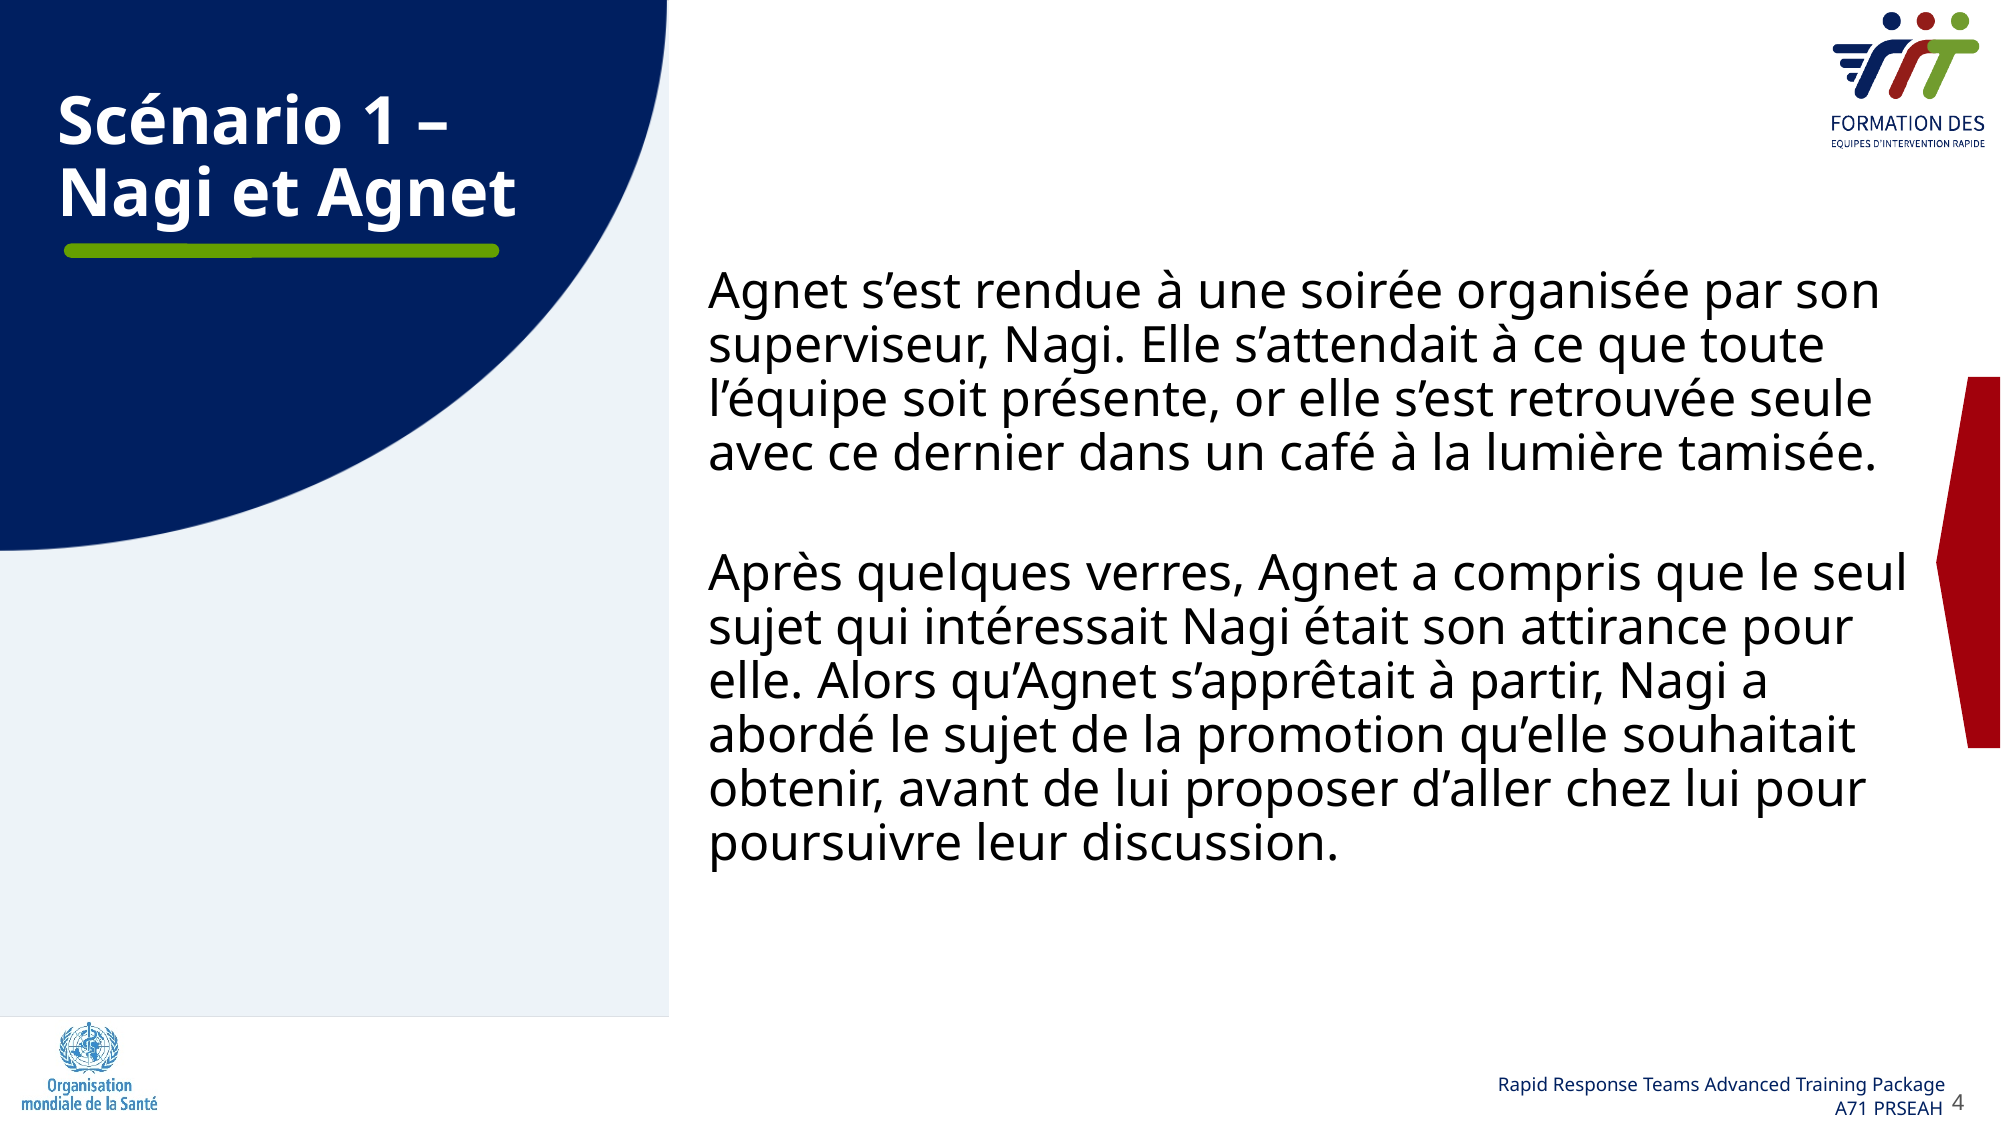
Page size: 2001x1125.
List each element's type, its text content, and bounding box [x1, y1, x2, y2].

picture [0, 0, 669, 1018]
list Agnet s’est rendue à une soirée organisée par son superviseur, Nagi. Elle s’attendait à ce que toute l’équipe soit présente, or elle s’est retrouvée seule avec ce dernier dans un café à la lumière tamisée. Après quelques verres, Agnet a compris que le seul sujet qui intéressait Nagi était son attirance pour elle. Alors qu’Agnet s’apprêtait à partir, Nagi a abordé le sujet de la promotion qu’elle souhaitait obtenir, avant de lui proposer d’aller chez lui pour poursuivre leur discussion. [700, 257, 1937, 1049]
picture [1831, 11, 1985, 149]
picture [20, 1020, 158, 1111]
text_box [63, 243, 500, 258]
title Scénario 1 – Nagi et Agnet [49, 0, 587, 318]
